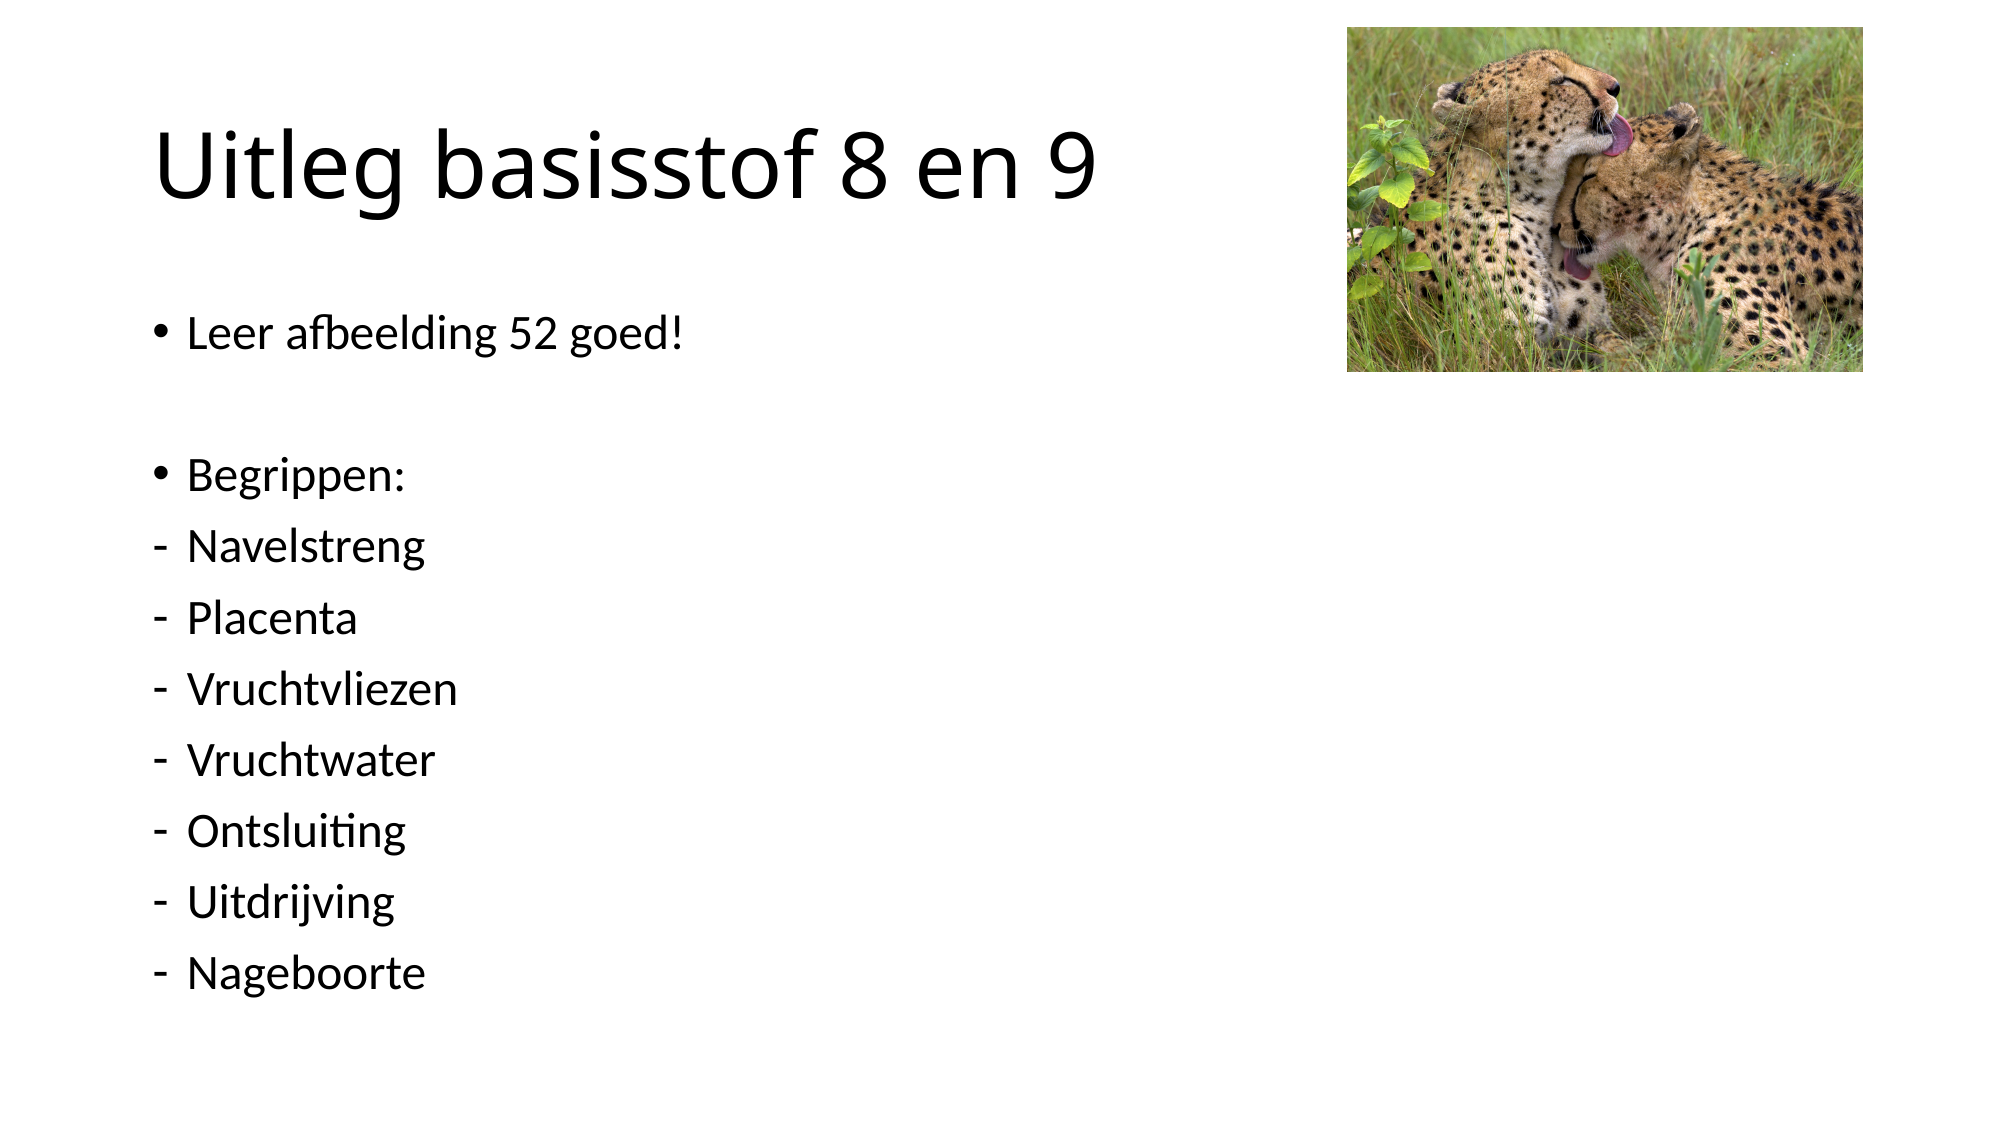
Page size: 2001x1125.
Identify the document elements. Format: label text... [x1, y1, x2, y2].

picture [1347, 27, 1863, 372]
title Uitleg basisstof 8 en 9 [137, 59, 1347, 278]
list Leer afbeelding 52 goed! Begrippen: Navelstreng Placenta Vruchtvliezen Vruchtwater Ontsluiting Uitdrijving Nageboorte [137, 299, 1863, 1014]
